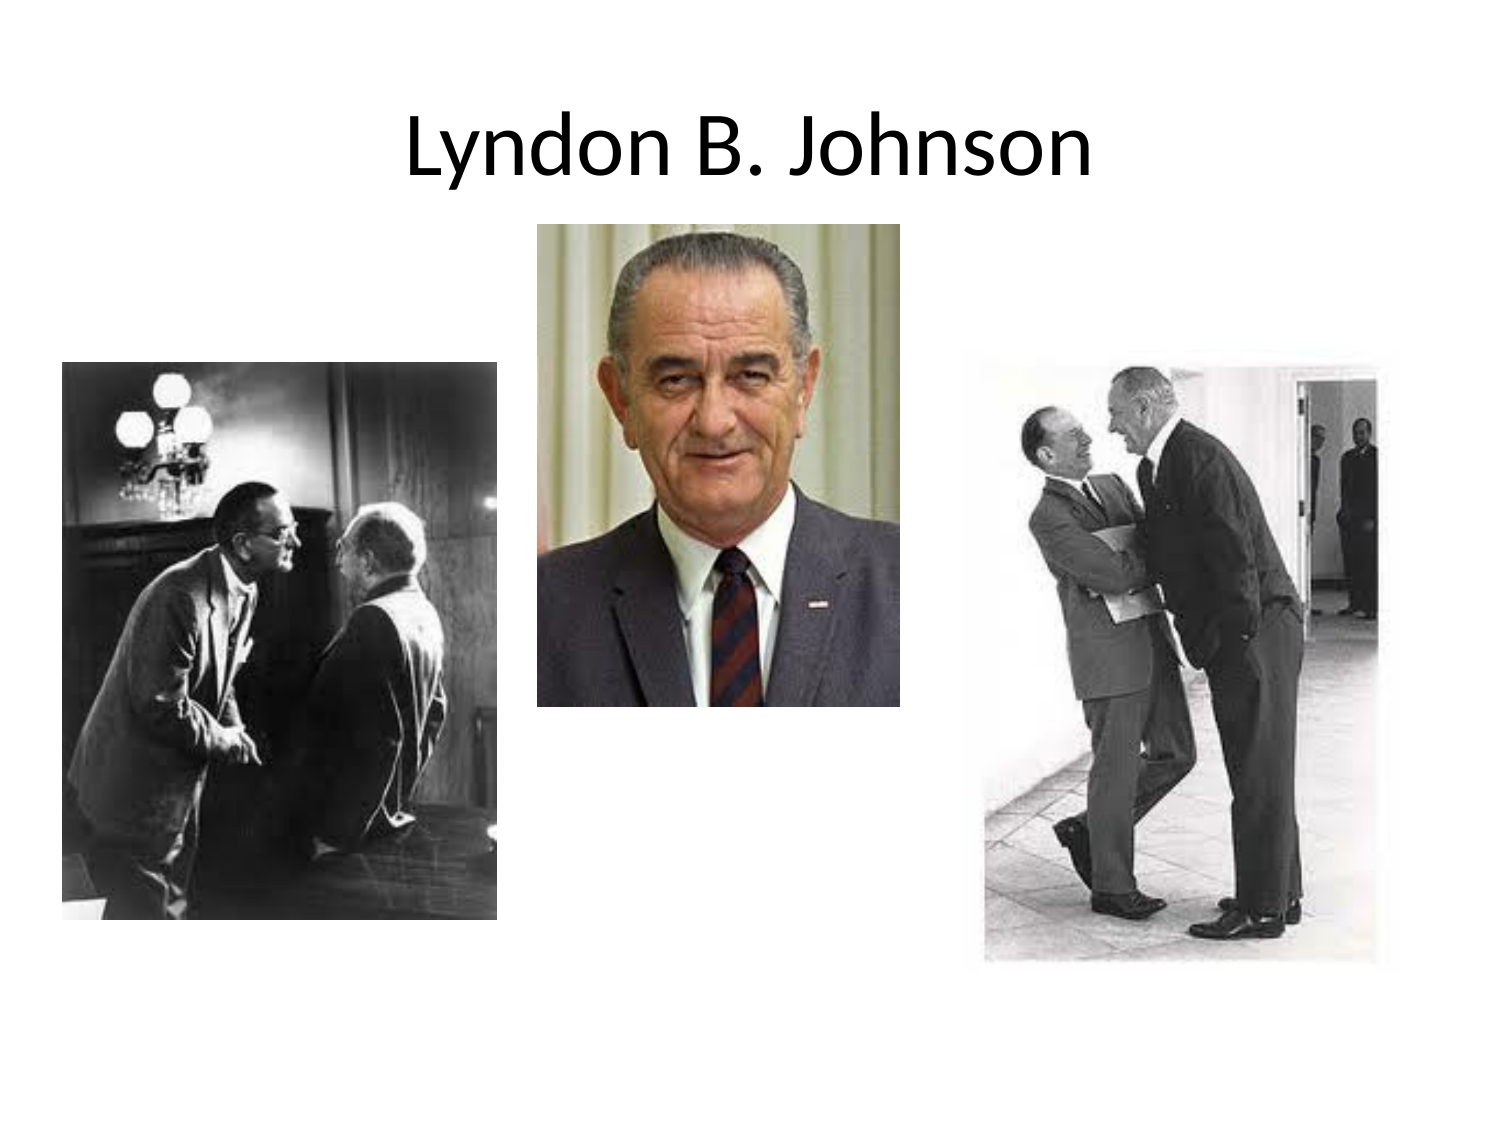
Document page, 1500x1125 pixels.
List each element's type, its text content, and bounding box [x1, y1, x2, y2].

picture [962, 349, 1401, 974]
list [537, 224, 901, 708]
picture [62, 362, 498, 920]
title Lyndon B. Johnson [75, 45, 1425, 233]
